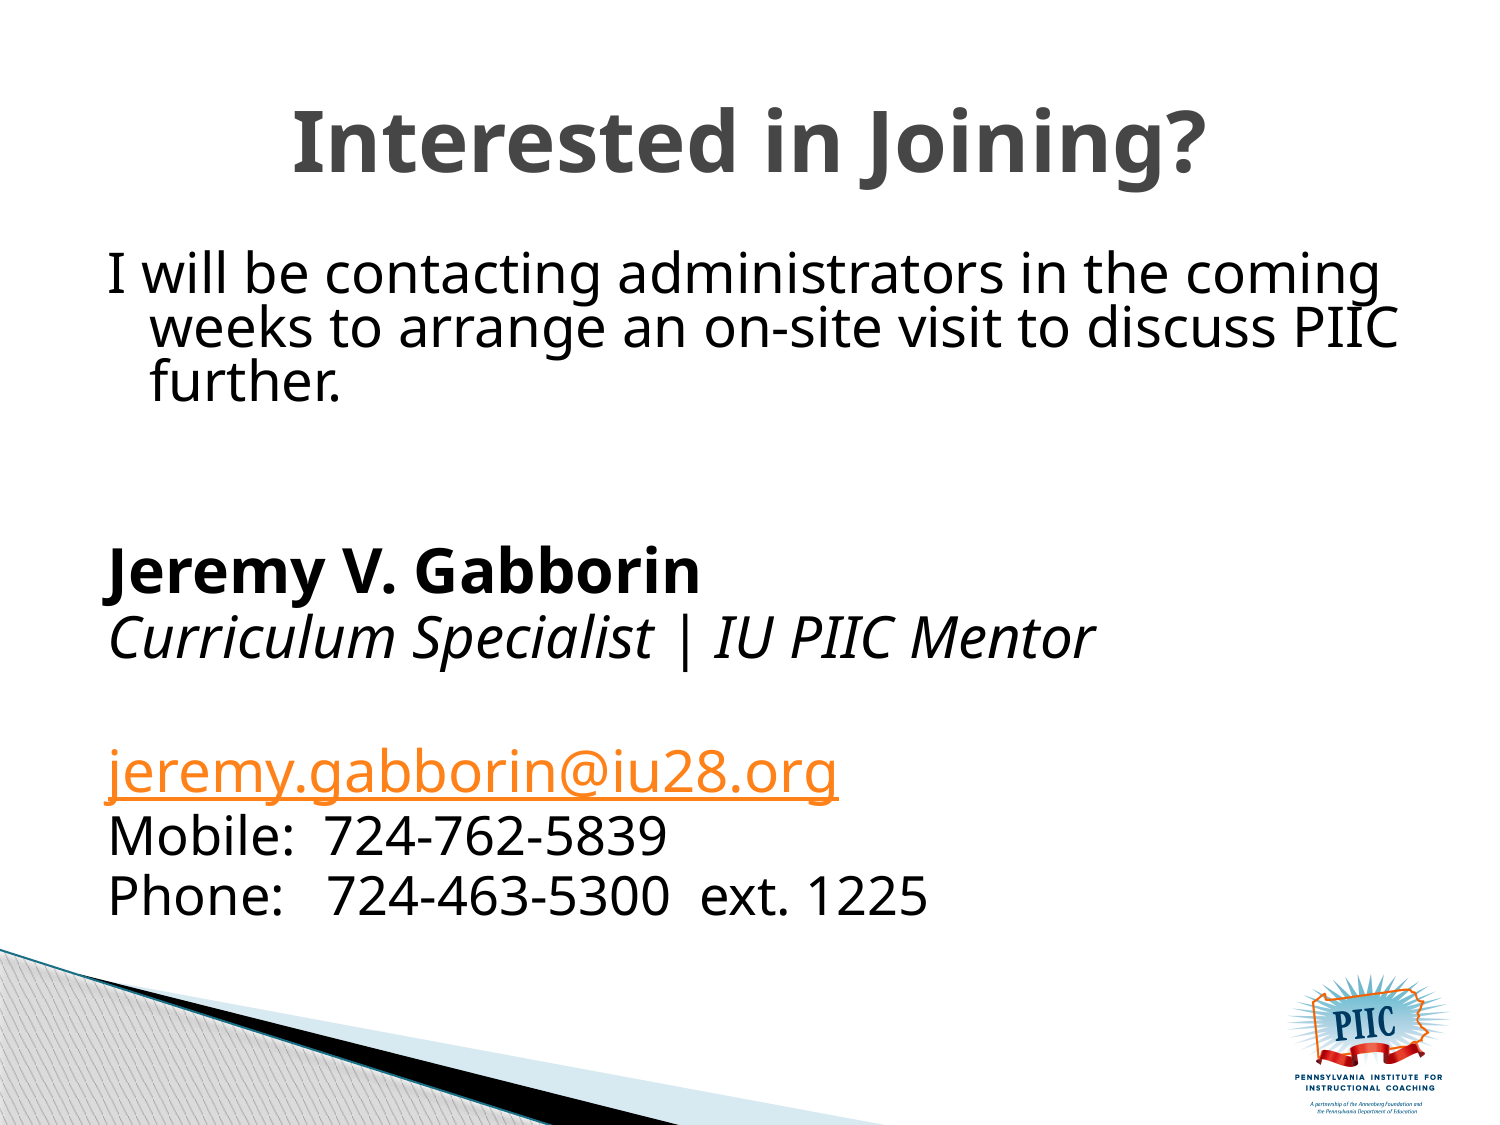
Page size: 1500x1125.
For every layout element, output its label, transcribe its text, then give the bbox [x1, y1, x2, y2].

picture [1287, 974, 1451, 1115]
list I will be contacting administrators in the coming weeks to arrange an on-site visit to discuss PIIC further. Jeremy V. Gabborin Curriculum Specialist | IU PIIC Mentor jeremy.gabborin@iu28.org Mobile: 724-762-5839 Phone: 724-463-5300 ext. 1225 [75, 243, 1425, 986]
title Interested in Joining? [75, 45, 1425, 233]
